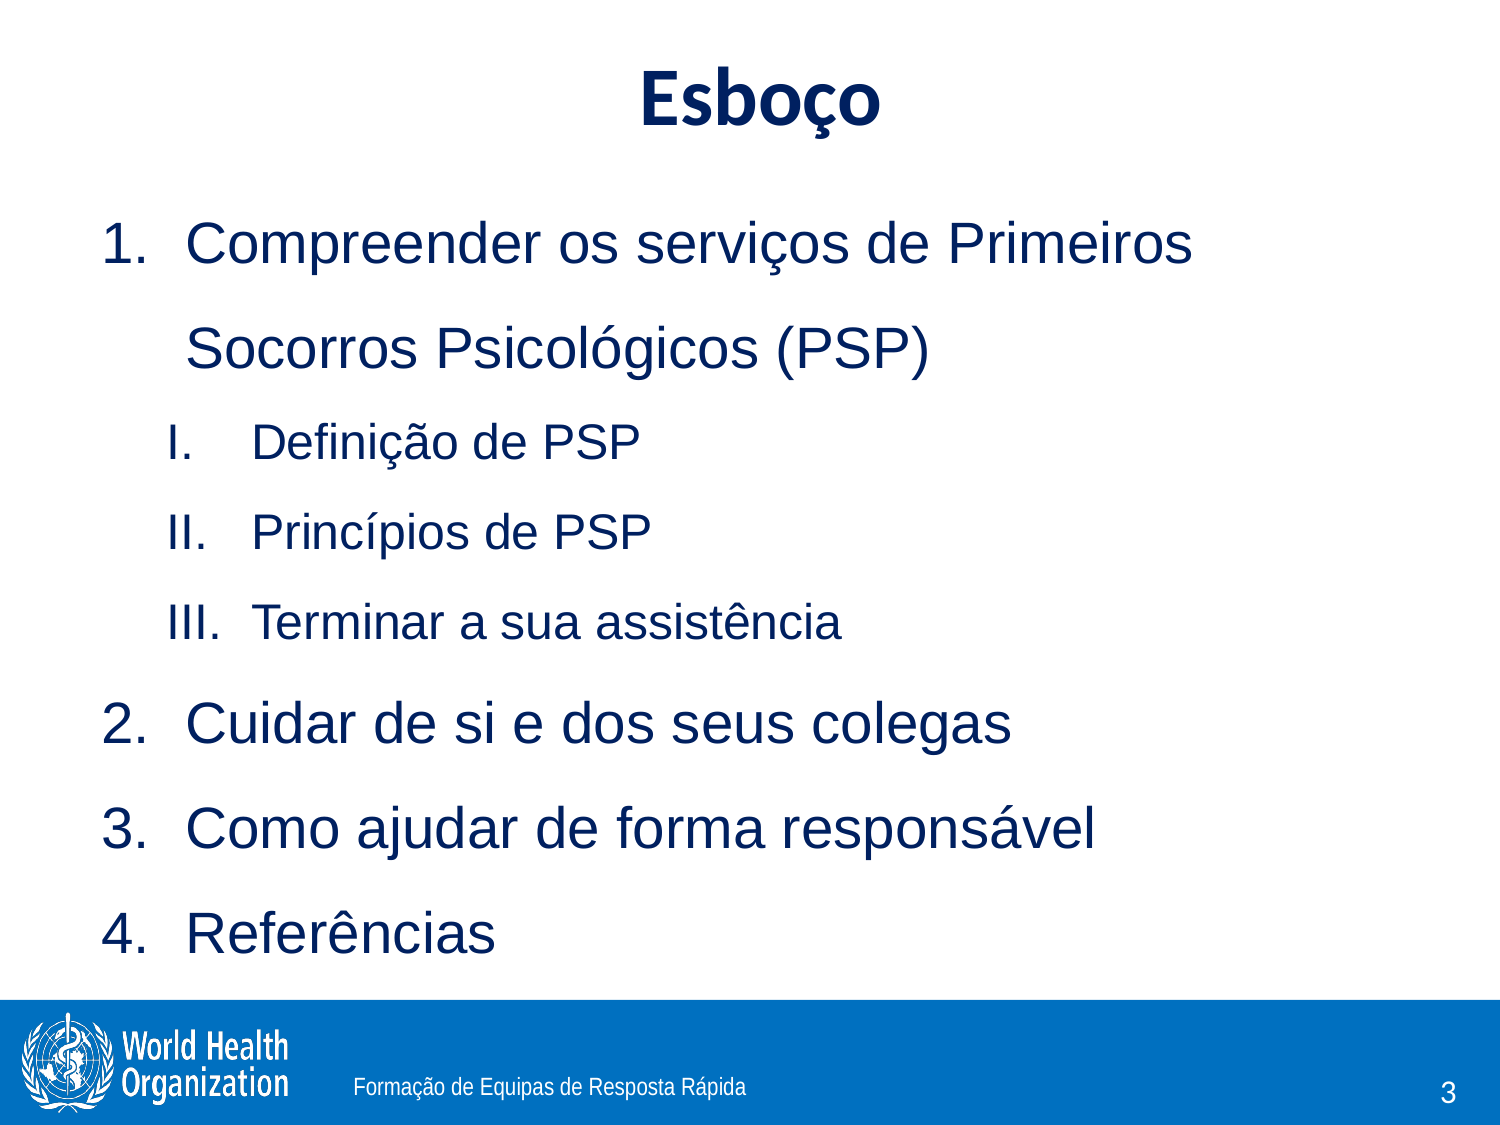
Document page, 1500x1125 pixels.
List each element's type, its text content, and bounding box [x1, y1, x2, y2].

list Compreender os serviços de Primeiros Socorros Psicológicos (PSP) Definição de PSP Princípios de PSP Terminar a sua assistência Cuidar de si e dos seus colegas Como ajudar de forma responsável Referências [86, 162, 1437, 961]
title Esboço [86, 0, 1437, 162]
picture [21, 1012, 288, 1113]
